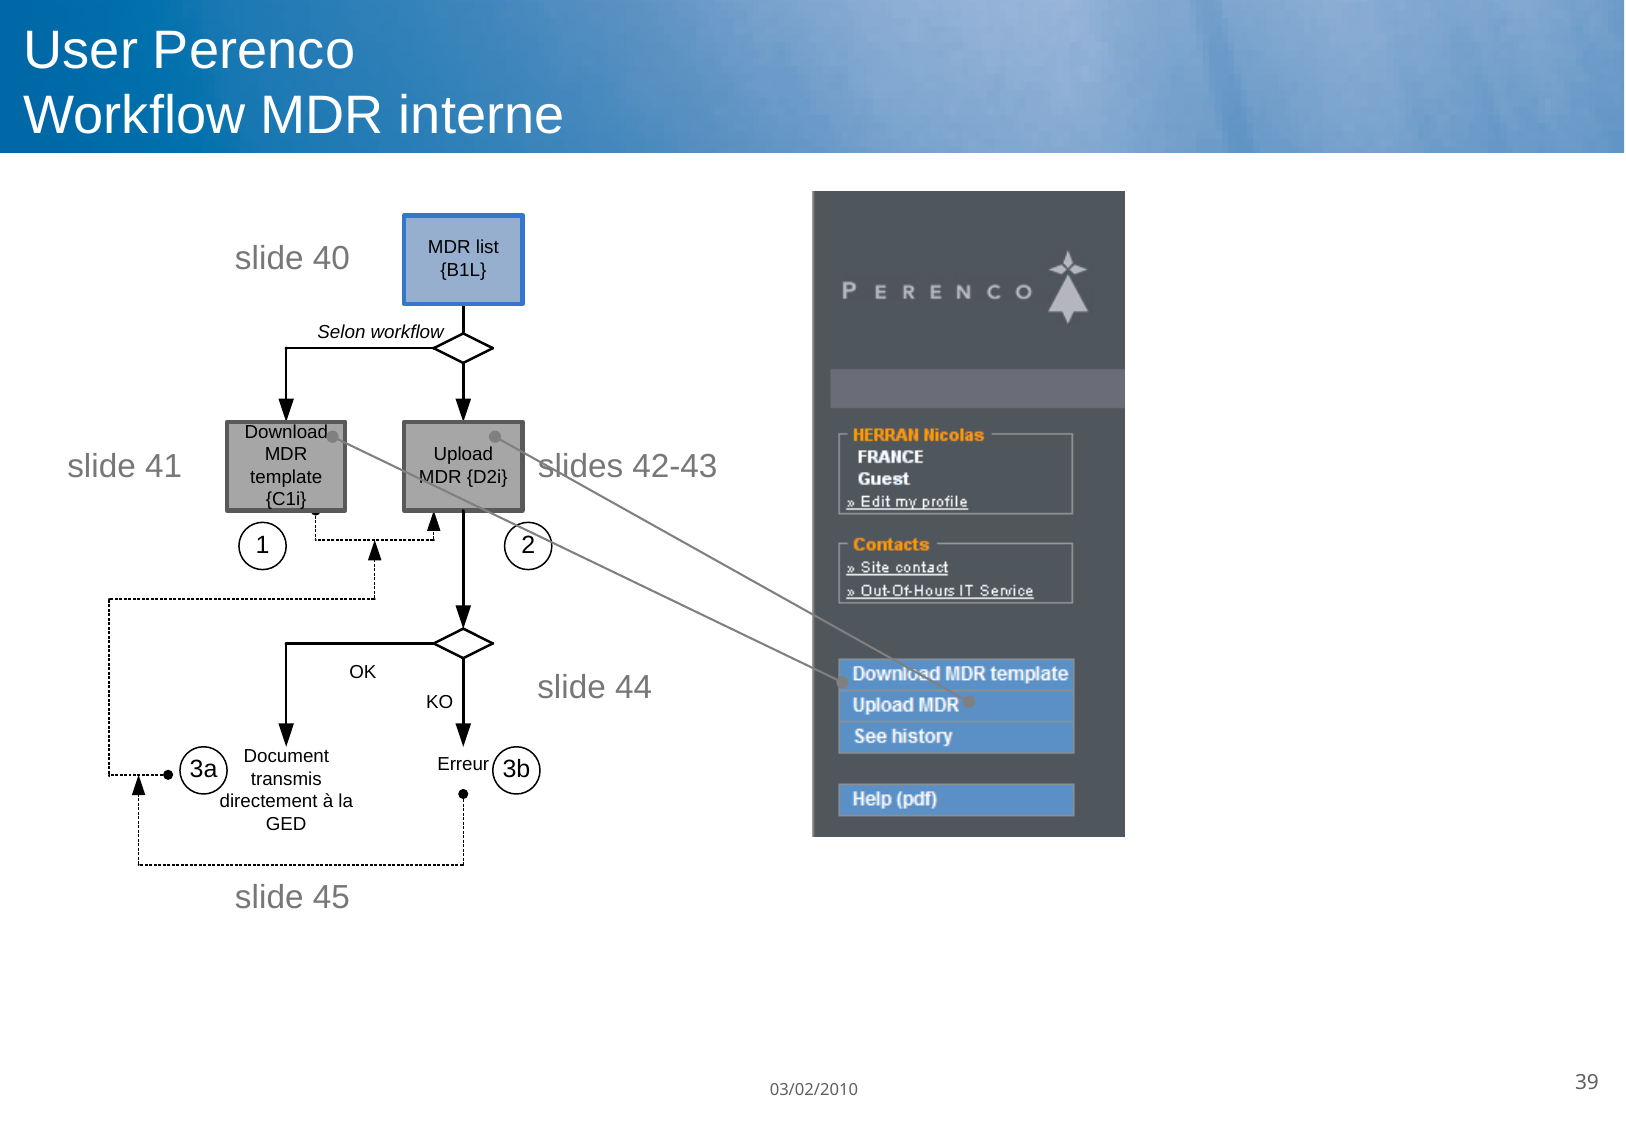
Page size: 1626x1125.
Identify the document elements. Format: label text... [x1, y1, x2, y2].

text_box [332, 436, 493, 683]
text_box slide 41 [52, 436, 100, 492]
slide_number 39 [13, 1060, 1615, 1104]
picture [105, 210, 556, 869]
title User Perenco Workflow MDR interne [0, 0, 1625, 153]
footer 03/02/2010 [14, 1070, 1615, 1104]
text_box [494, 436, 970, 703]
picture [812, 190, 1126, 837]
text_box slide 45 [220, 876, 365, 923]
